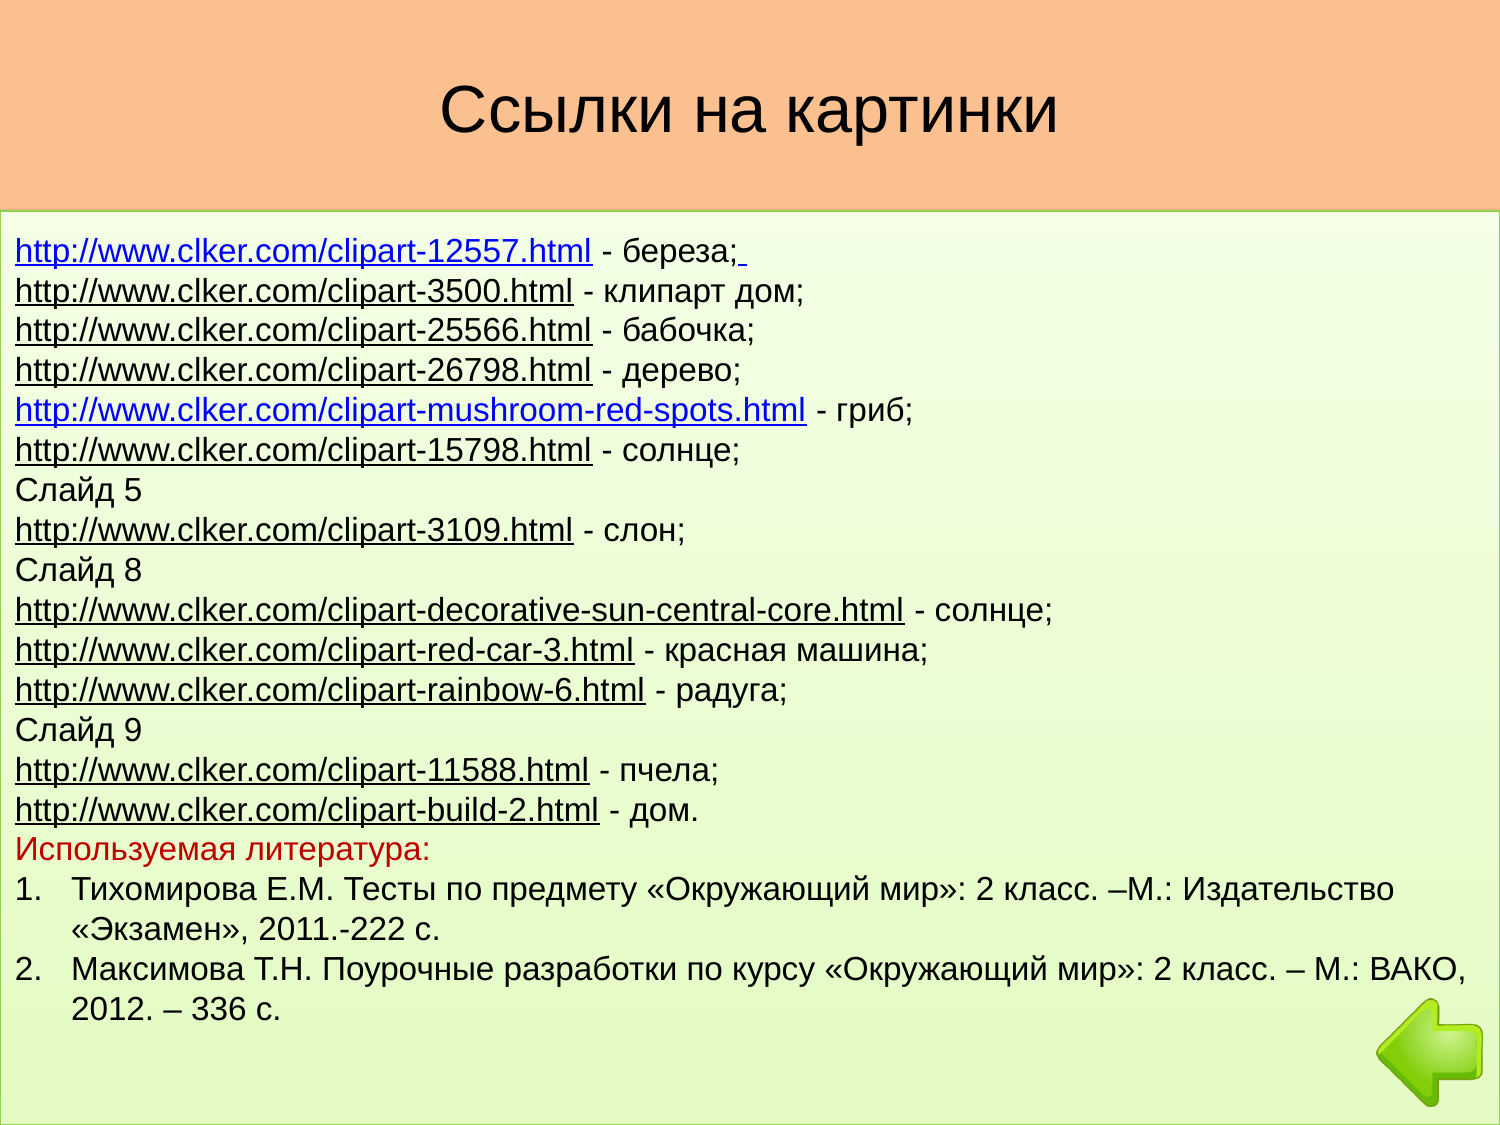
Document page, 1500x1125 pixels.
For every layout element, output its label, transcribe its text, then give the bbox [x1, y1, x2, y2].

text_box Ссылки на картинки [0, 0, 1500, 210]
text_box http://www.clker.com/clipart-12557.html - береза; http://www.clker.com/clipart-3500.html - клипарт дом; http://www.clker.com/clipart-25566.html - бабочка; http://www.clker.com/clipart-26798.html - дерево; http://www.clker.com/clipart-mushroom-red-spots.html - гриб; http://www.clker.com/clipart-15798.html - солнце; Слайд 5 http://www.clker.com/clipart-3109.html - слон; Слайд 8 http://www.clker.com/clipart-decorative-sun-central-core.html - солнце; http://www.clker.com/clipart-red-car-3.html - красная машина; http://www.clker.com/clipart-rainbow-6.html - радуга; Слайд 9 http://www.clker.com/clipart-11588.html - пчела; http://www.clker.com/clipart-build-2.html - дом. Используемая литература: Тихомирова Е.М. Тесты по предмету «Окружающий мир»: 2 класс. –М.: Издательство «Экзамен», 2011.-222 с. Максимова Т.Н. Поурочные разработки по курсу «Окружающий мир»: 2 класс. – М.: ВАКО, 2012. – 336 с. [0, 210, 1500, 1125]
picture [1375, 998, 1483, 1108]
